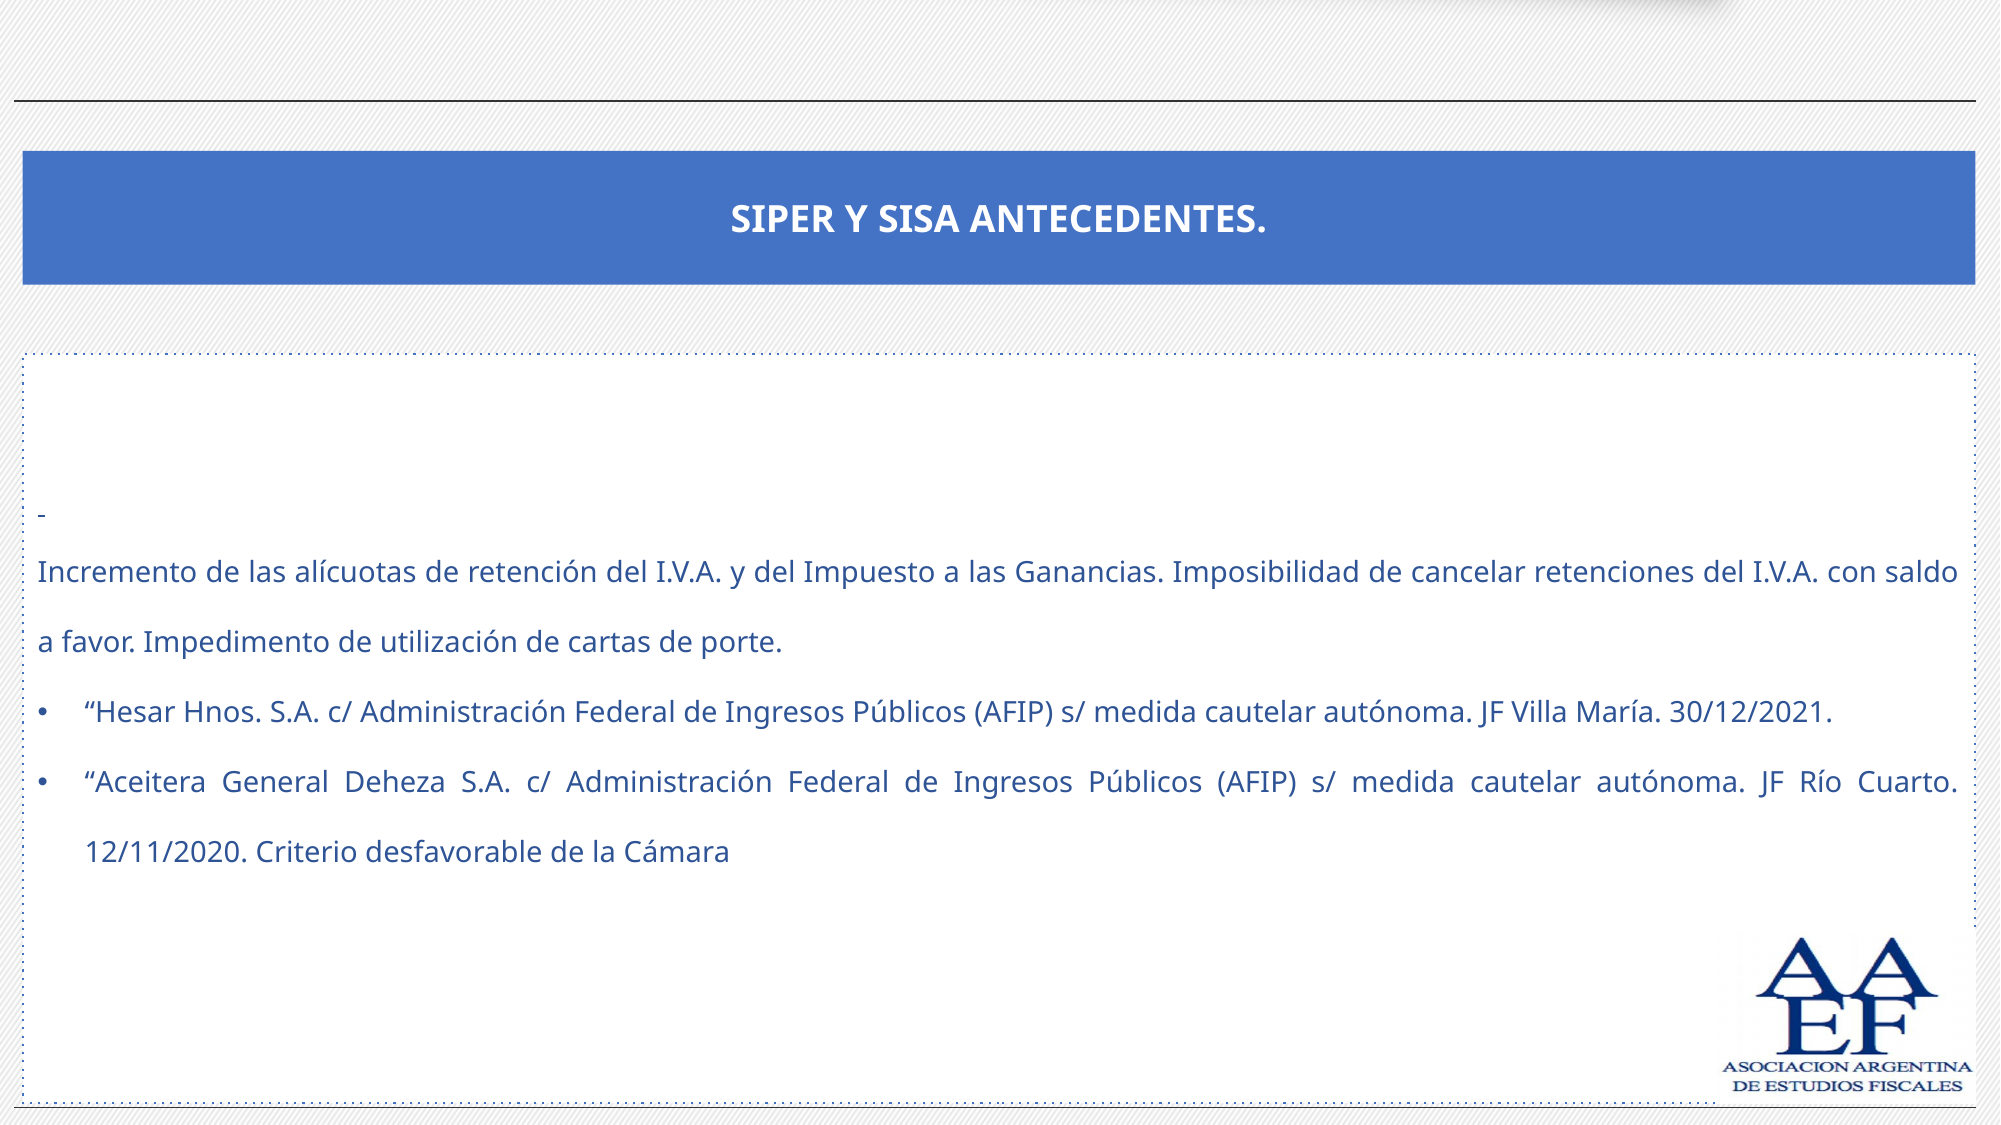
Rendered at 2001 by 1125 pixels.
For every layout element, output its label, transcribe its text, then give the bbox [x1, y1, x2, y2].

text_box Incremento de las alícuotas de retención del I.V.A. y del Impuesto a las Ganancias. Imposibilidad de cancelar retenciones del I.V.A. con saldo a favor. Impedimento de utilización de cartas de porte. “Hesar Hnos. S.A. c/ Administración Federal de Ingresos Públicos (AFIP) s/ medida cautelar autónoma. JF Villa María. 30/12/2021. “Aceitera General Deheza S.A. c/ Administración Federal de Ingresos Públicos (AFIP) s/ medida cautelar autónoma. JF Río Cuarto. 12/11/2020. Criterio desfavorable de la Cámara [22, 353, 1976, 1104]
text_box SIPER Y SISA ANTECEDENTES. [22, 150, 1976, 285]
picture [0, 0, 2000, 1125]
